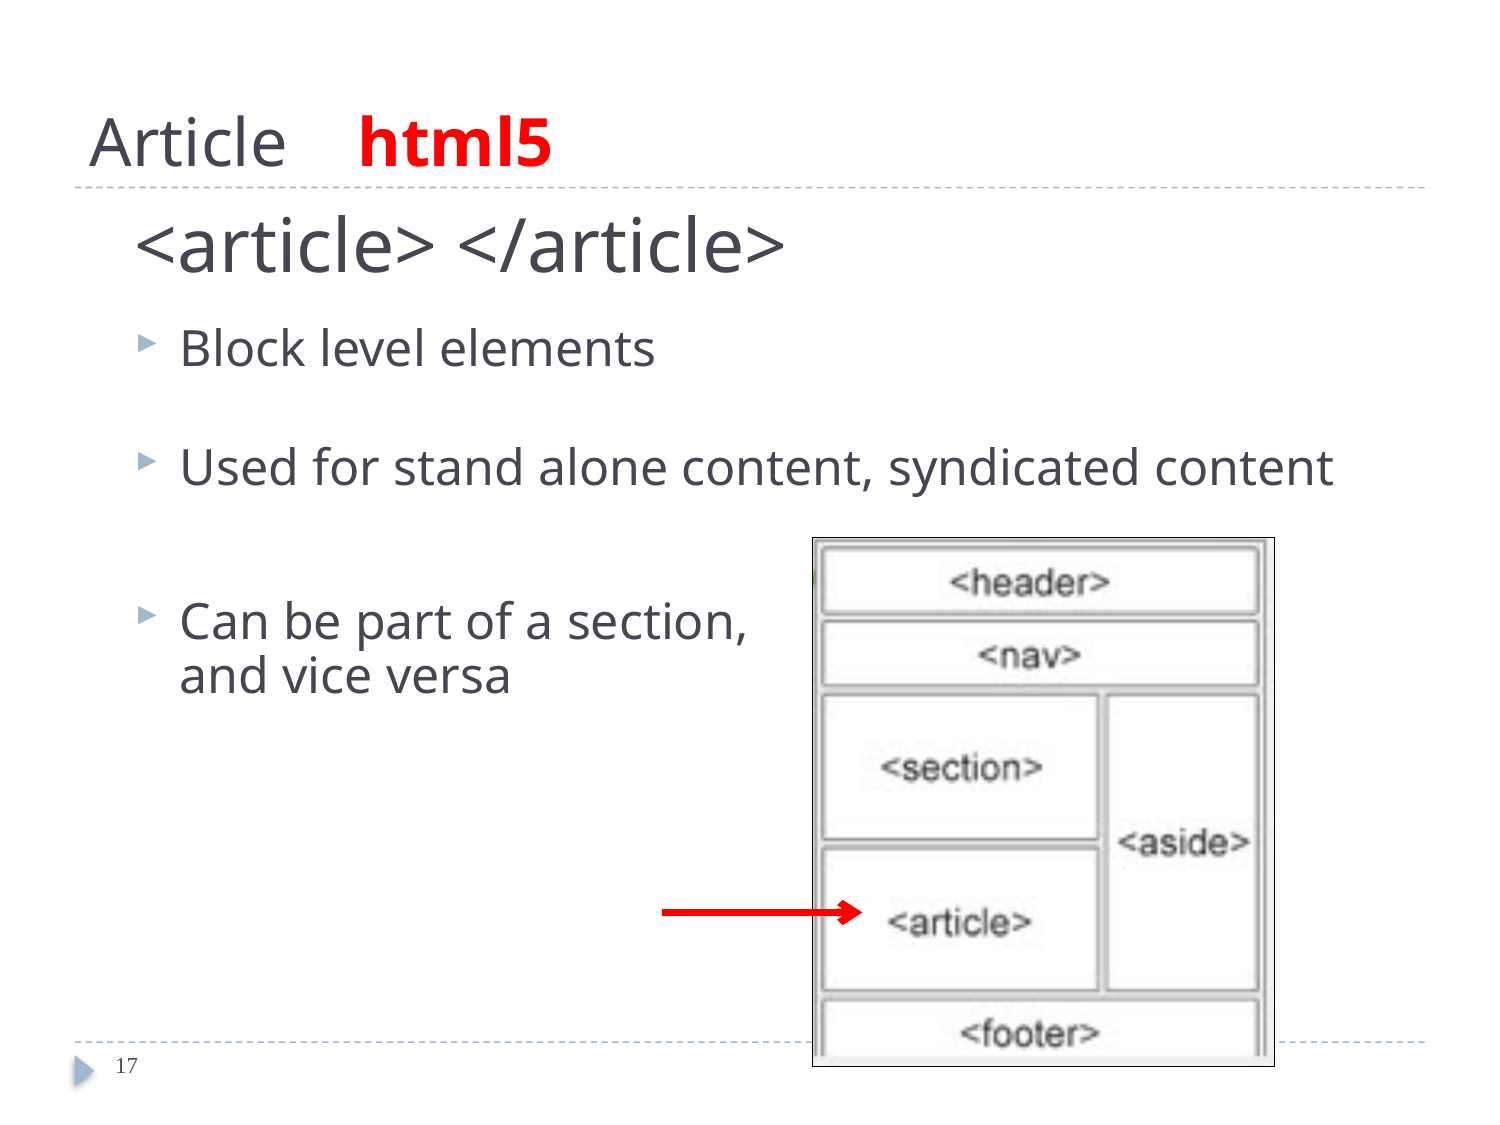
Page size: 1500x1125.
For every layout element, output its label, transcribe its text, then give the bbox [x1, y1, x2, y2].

picture [812, 537, 1275, 1067]
slide_number 17 [100, 1042, 426, 1103]
title Article html5 [75, 24, 1425, 188]
list <article> </article> Block level elements Used for stand alone content, syndicated content Can be part of a section, and vice versa [75, 200, 1425, 1010]
